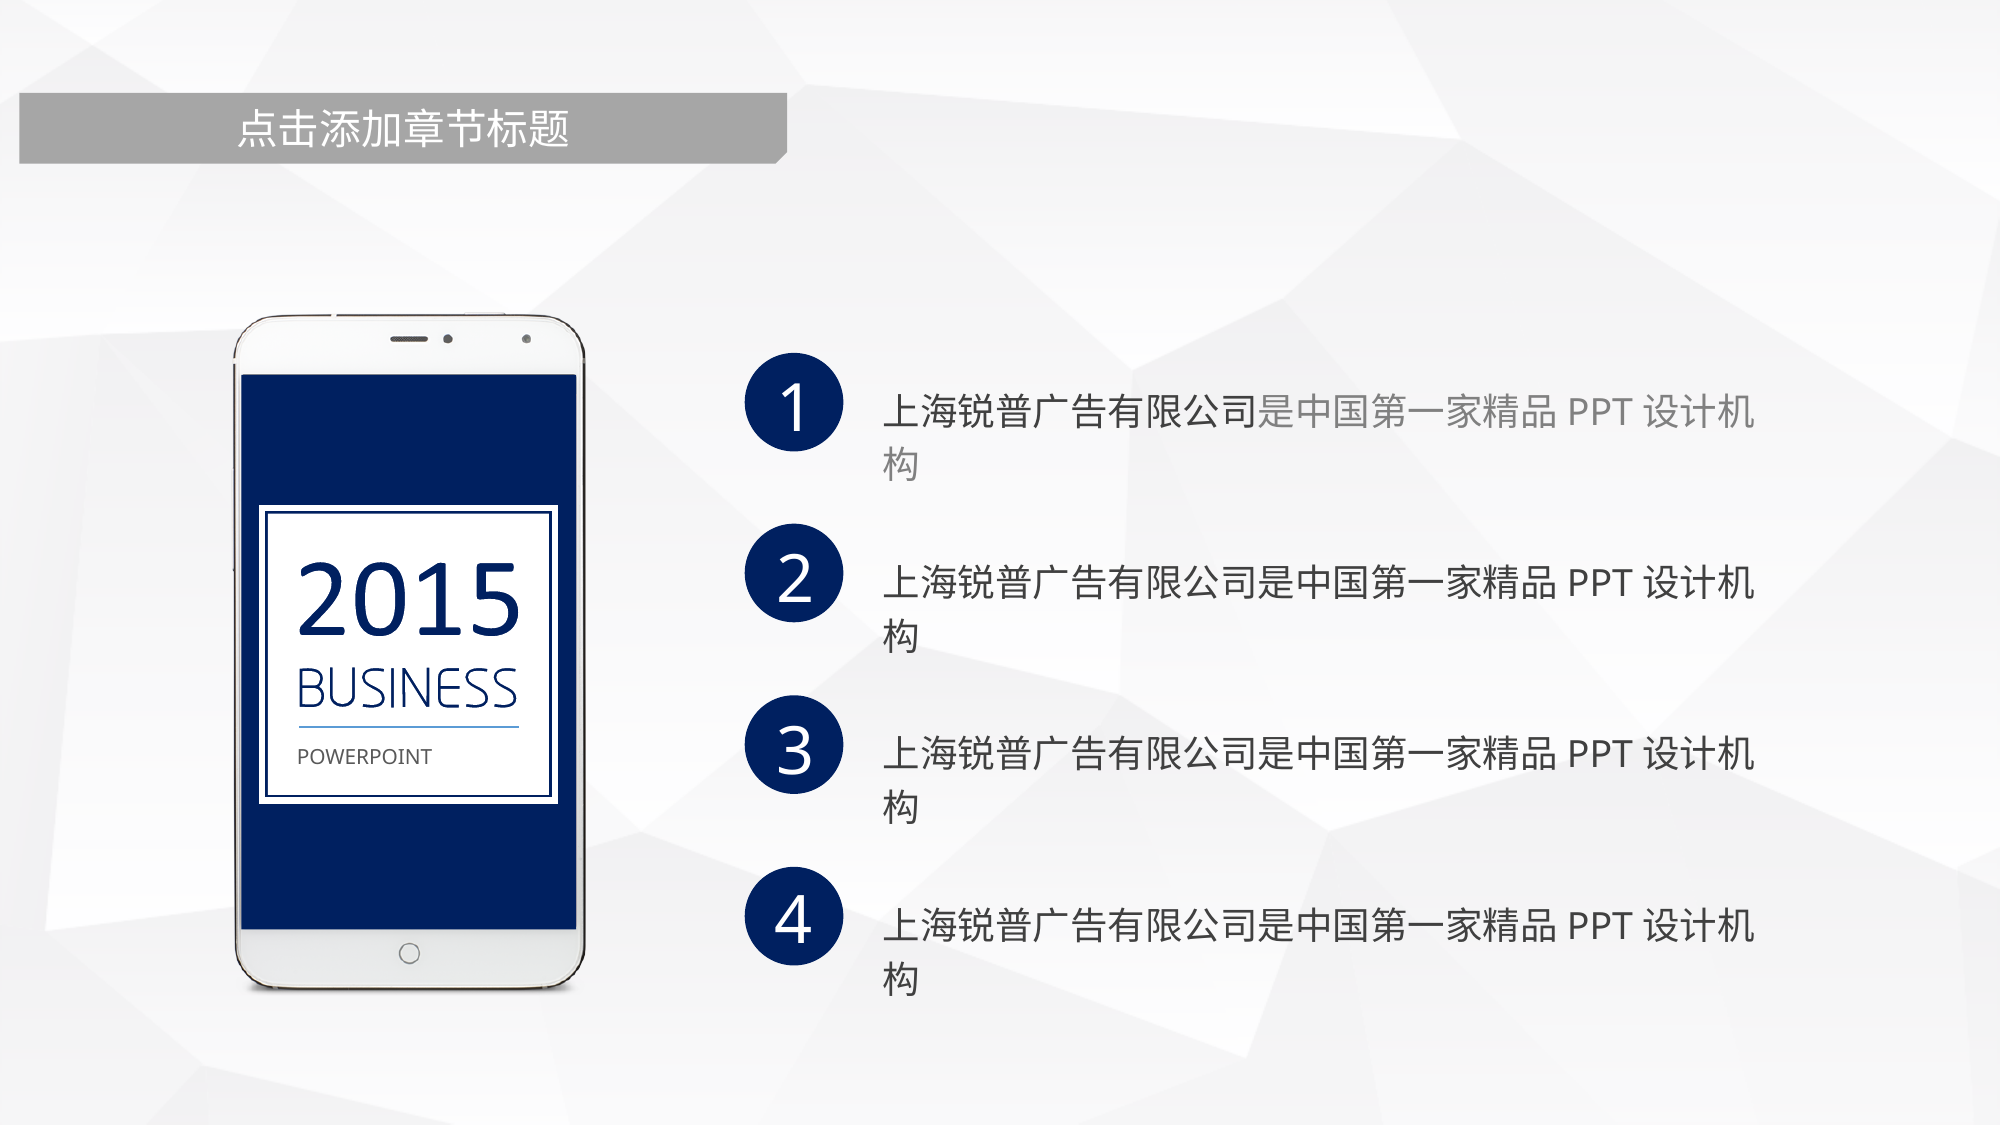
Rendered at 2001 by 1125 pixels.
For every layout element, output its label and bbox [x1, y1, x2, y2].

text_box [231, 312, 586, 996]
text_box [261, 507, 555, 801]
picture [0, 0, 2000, 1125]
